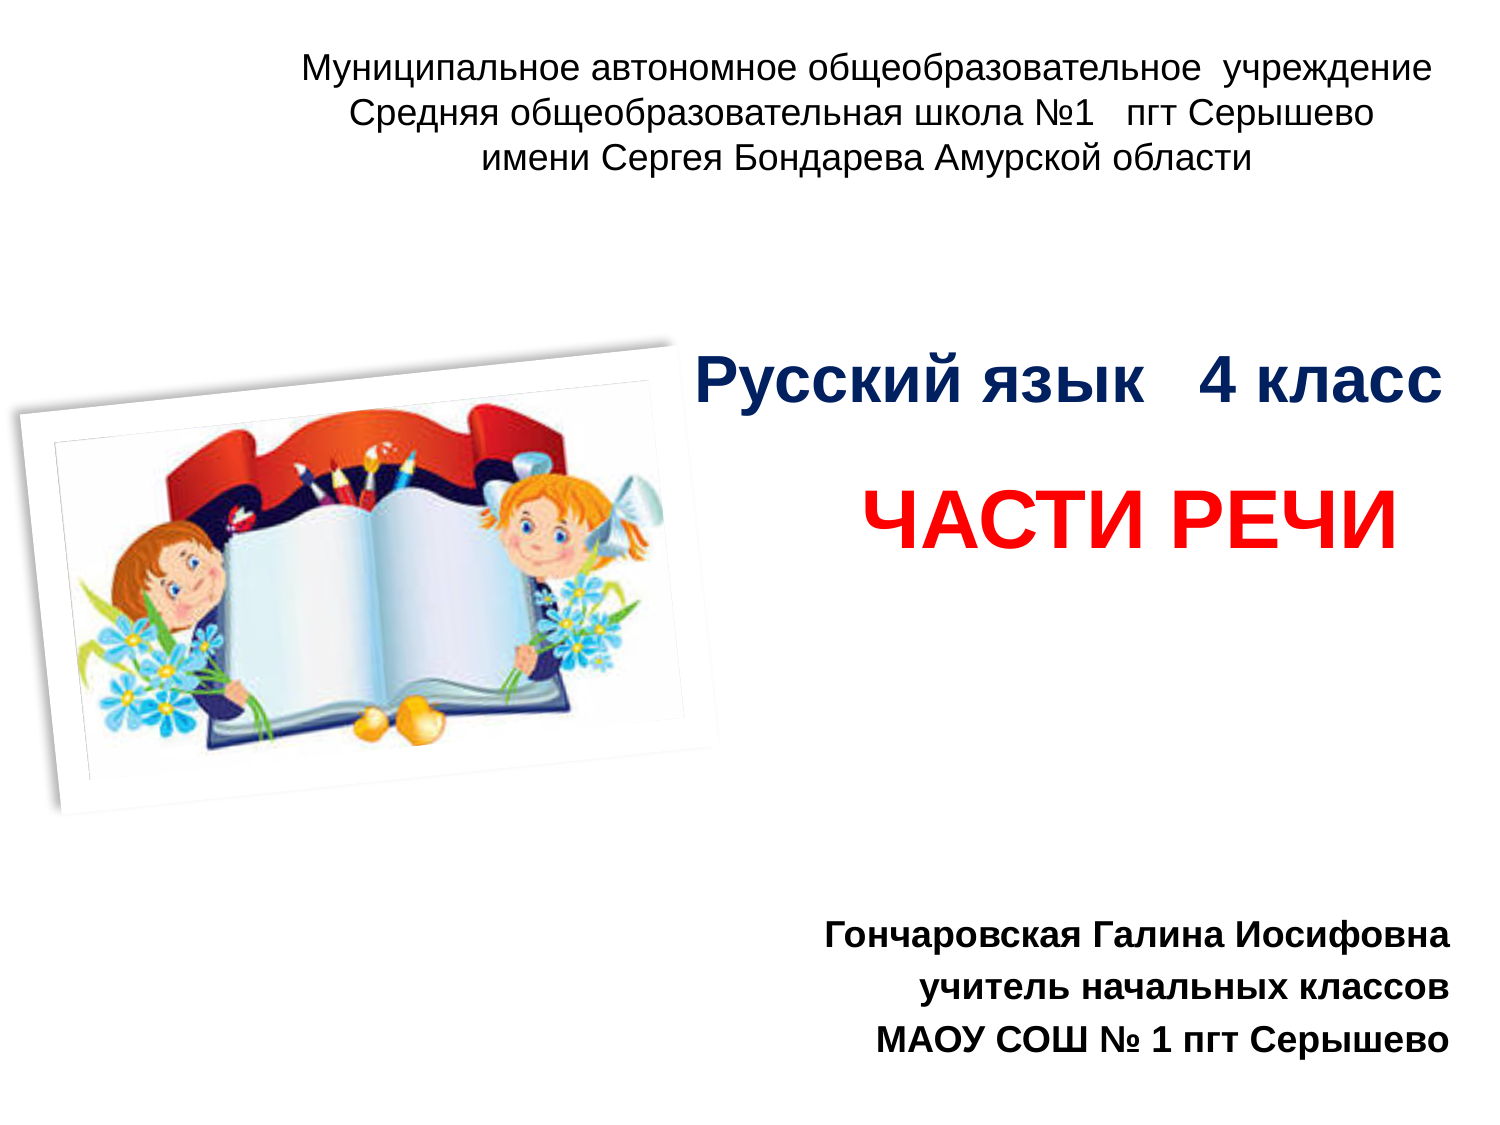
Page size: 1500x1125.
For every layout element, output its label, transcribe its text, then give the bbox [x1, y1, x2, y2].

text_box Русский язык 4 класс [679, 328, 1500, 423]
text_box Гончаровская Галина Иосифовна учитель начальных классов МАОУ СОШ № 1 пгт Серышево [785, 902, 1465, 1068]
picture [56, 381, 684, 780]
text_box ЧАСТИ РЕЧИ [846, 457, 1415, 573]
text_box Муниципальное автономное общеобразовательное учреждение Средняя общеобразовательная школа №1 пгт Серышево имени Сергея Бондарева Амурской области [281, 35, 1453, 185]
